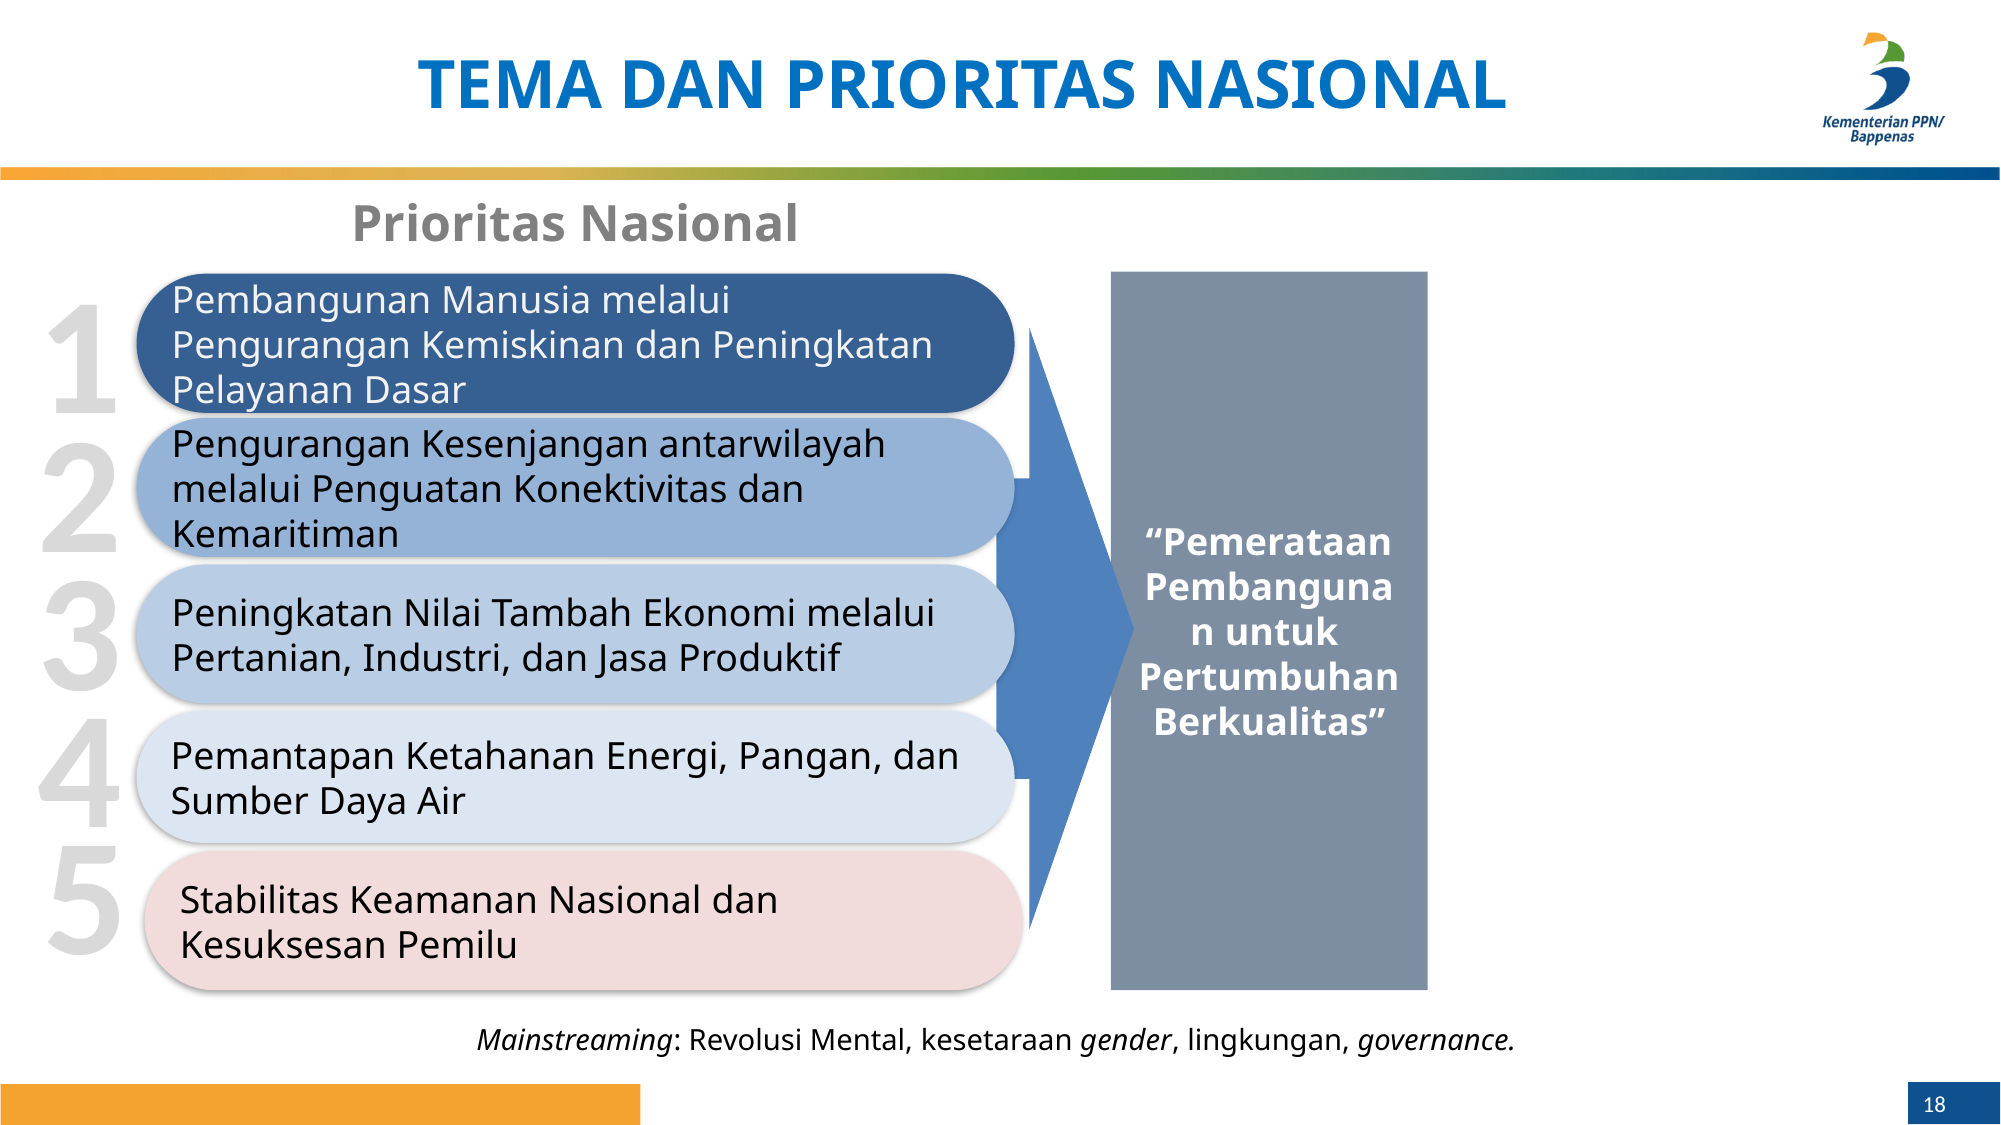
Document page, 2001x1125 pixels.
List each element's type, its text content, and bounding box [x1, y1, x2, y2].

text_box Mainstreaming: Revolusi Mental, kesetaraan gender, lingkungan, governance. [350, 1013, 1642, 1064]
text_box “Pemerataan Pembangunan untuk Pertumbuhan Berkualitas” [1109, 270, 1430, 992]
text_box Prioritas Nasional [140, 184, 1011, 238]
picture [1809, 26, 1958, 154]
text_box [1028, 325, 1136, 932]
text_box TEMA DAN PRIORITAS NASIONAL [142, 51, 1784, 124]
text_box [33, 239, 1023, 998]
picture [2, 168, 1811, 180]
picture [1872, 168, 1998, 180]
